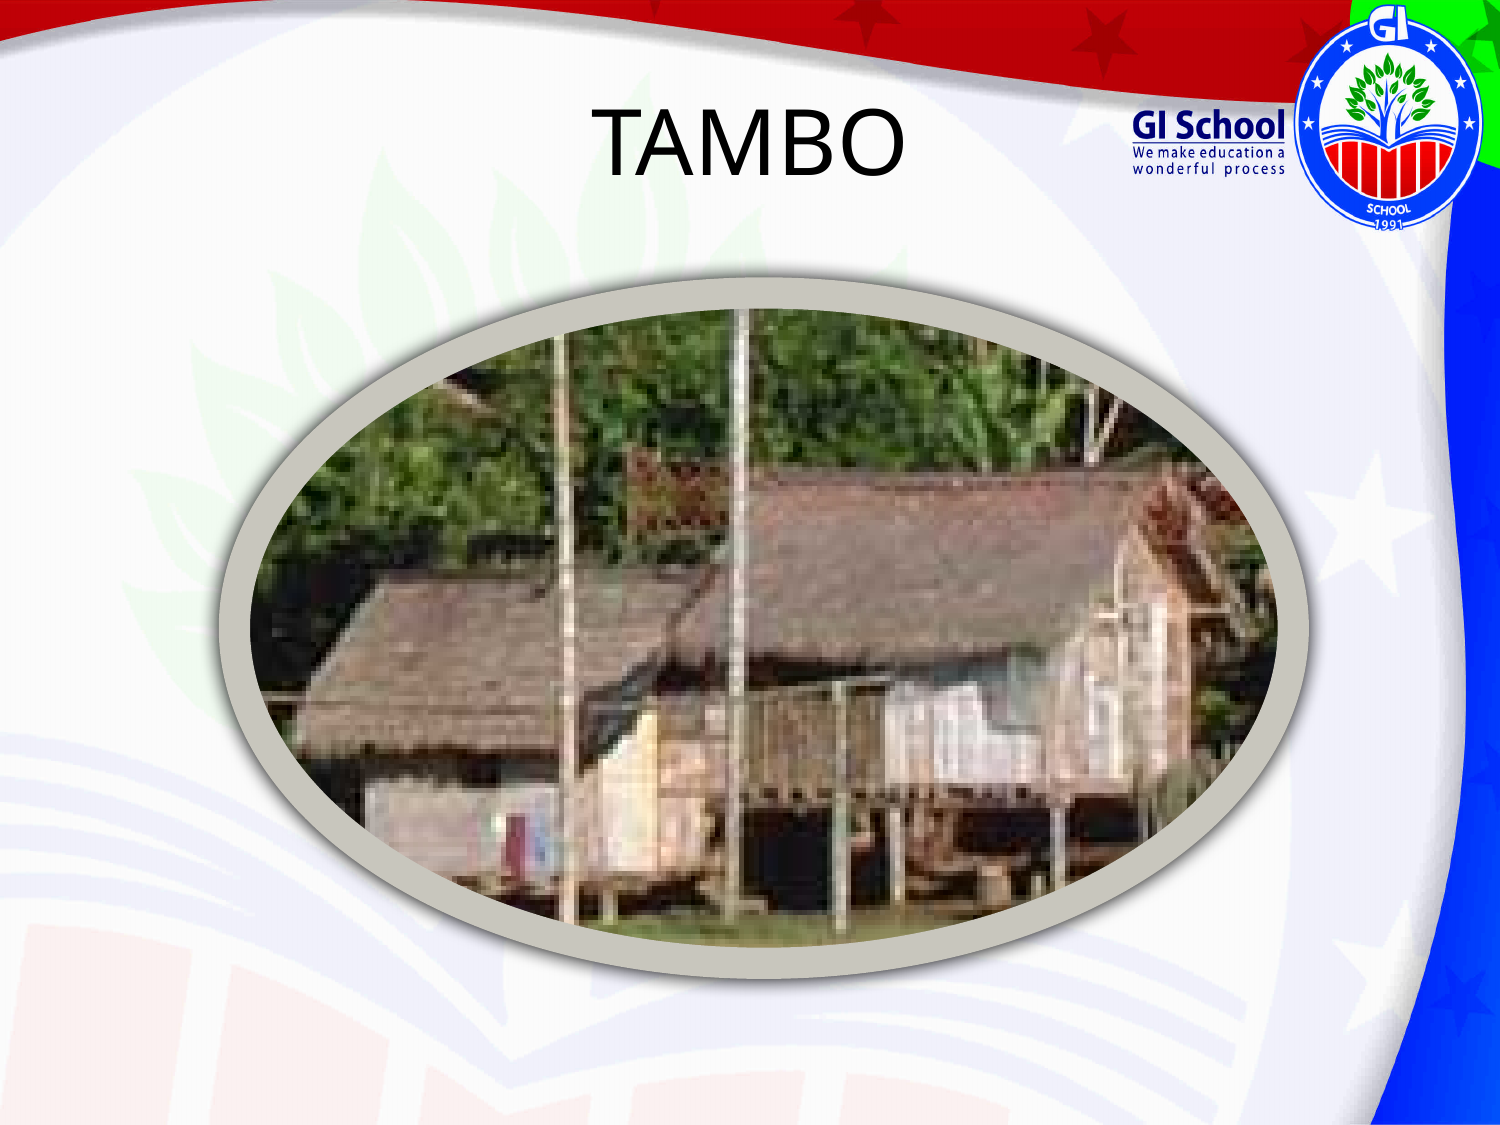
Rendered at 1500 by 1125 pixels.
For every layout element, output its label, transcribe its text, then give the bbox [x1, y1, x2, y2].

title TAMBO [75, 45, 1425, 233]
picture [0, 0, 1500, 1125]
